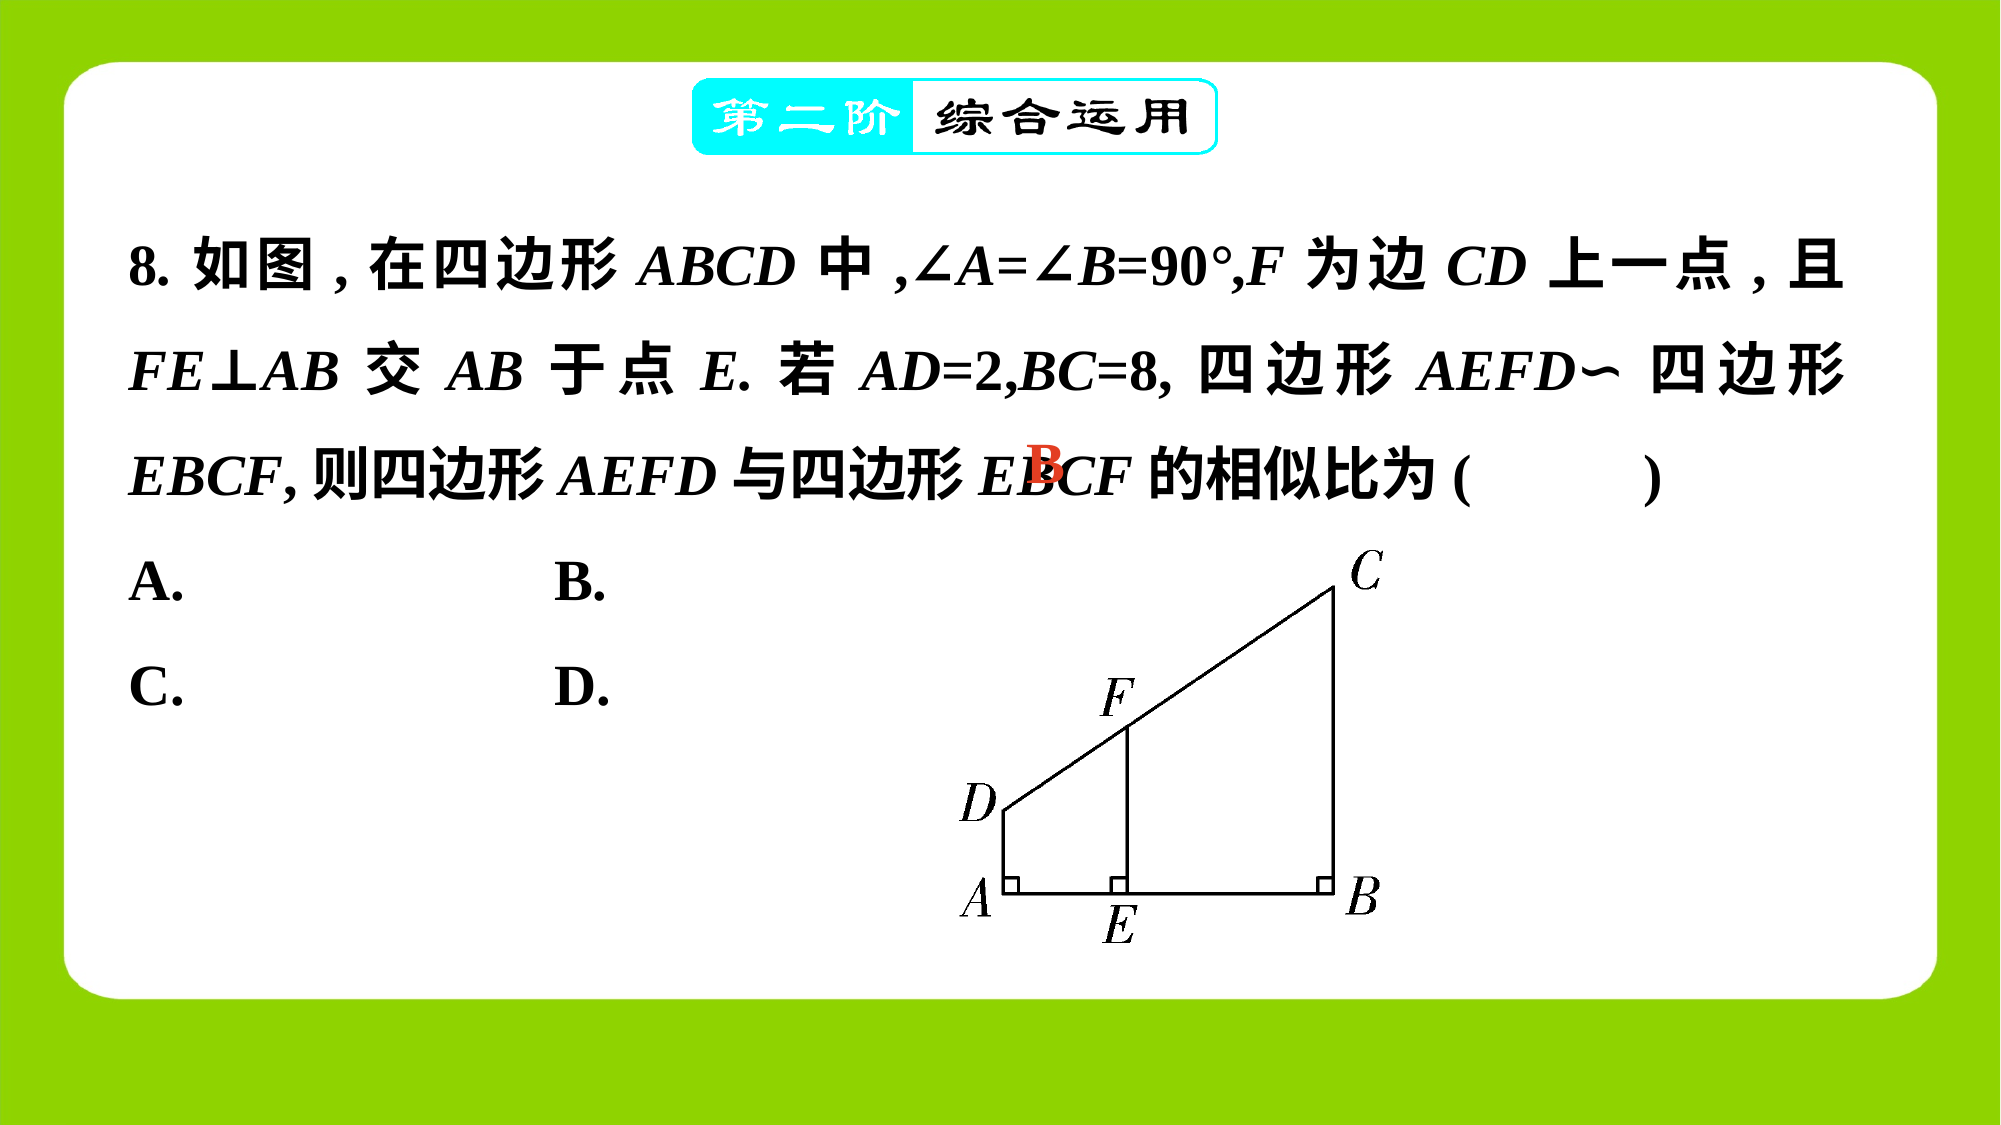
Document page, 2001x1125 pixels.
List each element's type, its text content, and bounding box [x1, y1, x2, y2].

picture [0, 0, 2001, 1125]
text_box B [1011, 418, 1095, 503]
